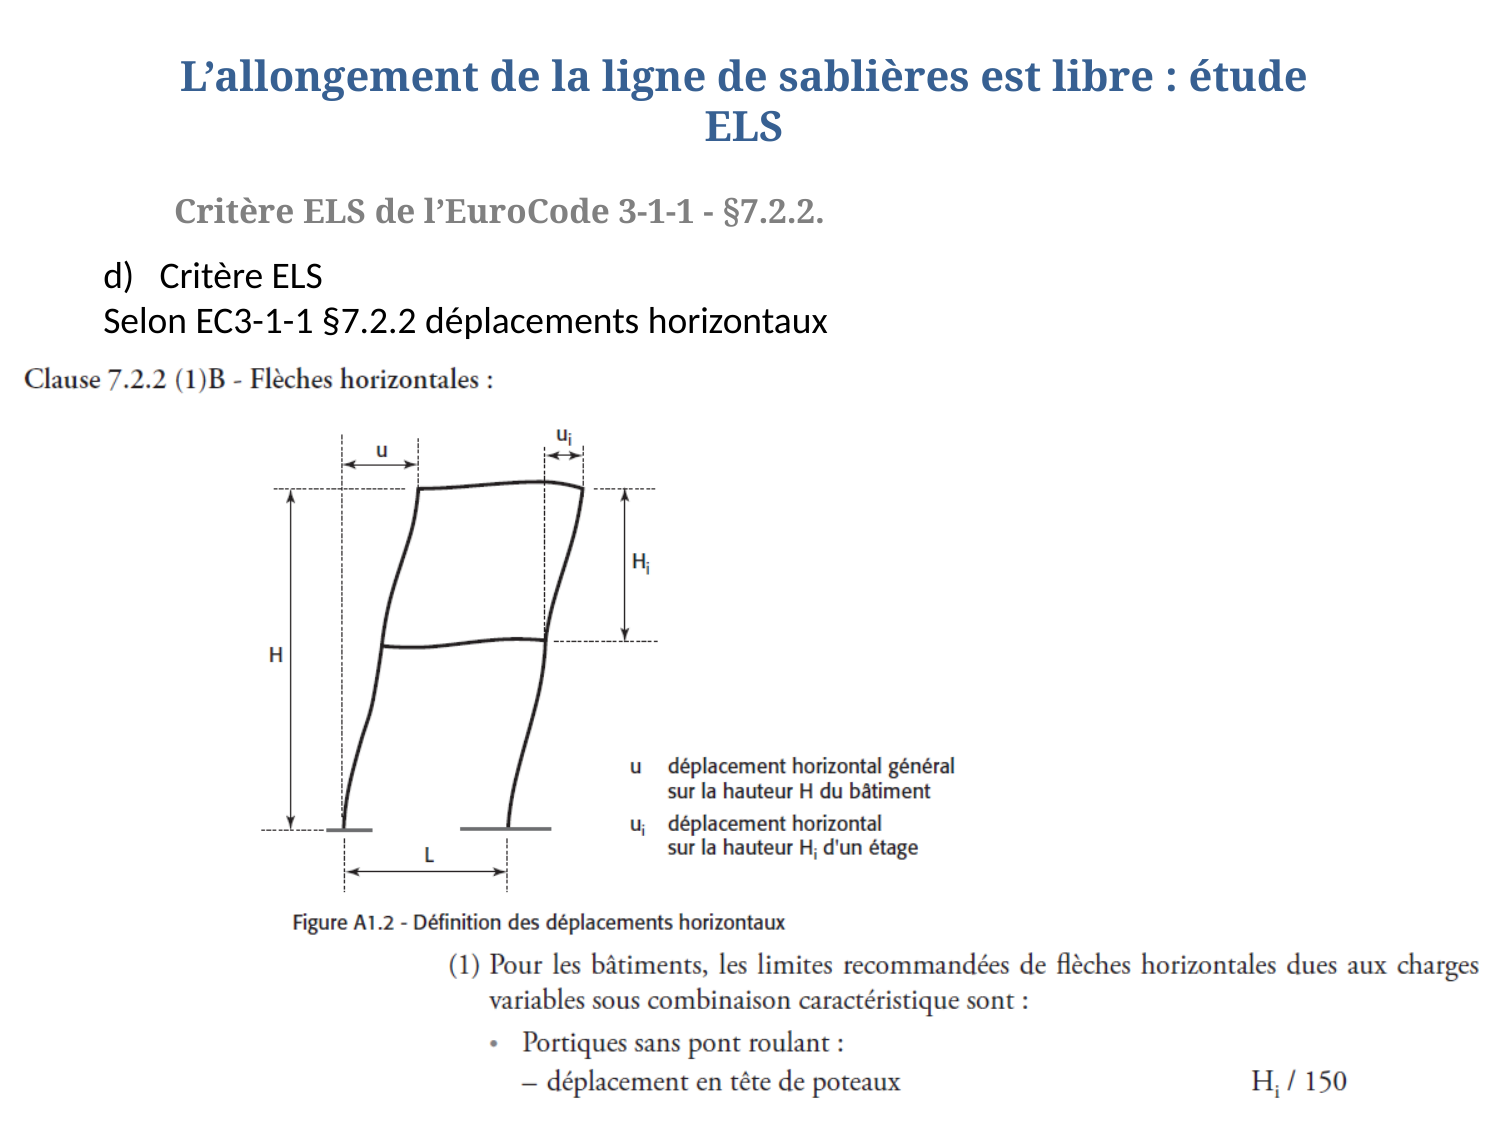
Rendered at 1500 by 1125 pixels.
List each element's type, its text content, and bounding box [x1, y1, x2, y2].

text_box Critère ELS Selon EC3-1-1 §7.2.2 déplacements horizontaux [88, 243, 1424, 394]
picture [0, 361, 1500, 1104]
text_box L’allongement de la ligne de sablières est libre : étude ELS Critère ELS de l’EuroCode 3-1-1 - §7.2.2. [159, 42, 1329, 238]
